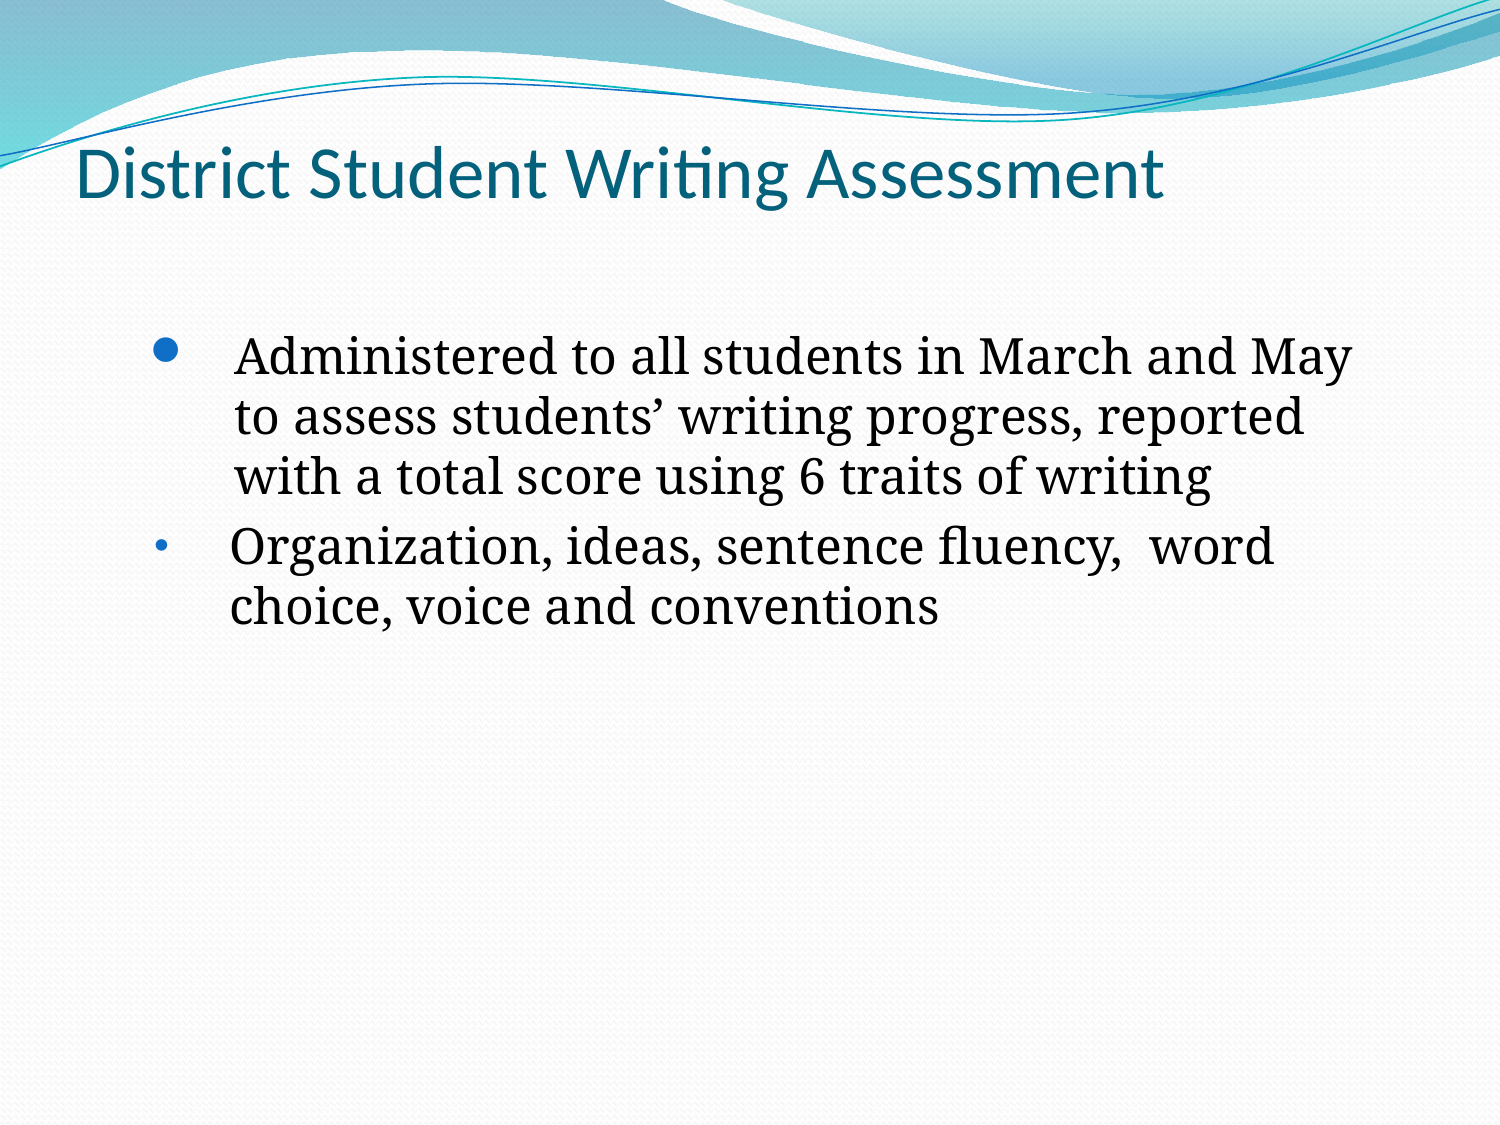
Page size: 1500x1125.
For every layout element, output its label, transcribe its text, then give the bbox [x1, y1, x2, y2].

title District Student Writing Assessment [75, 115, 1425, 303]
list Administered to all students in March and May to assess students’ writing progress, reported with a total score using 6 traits of writing Organization, ideas, sentence fluency, word choice, voice and conventions [75, 317, 1425, 1038]
